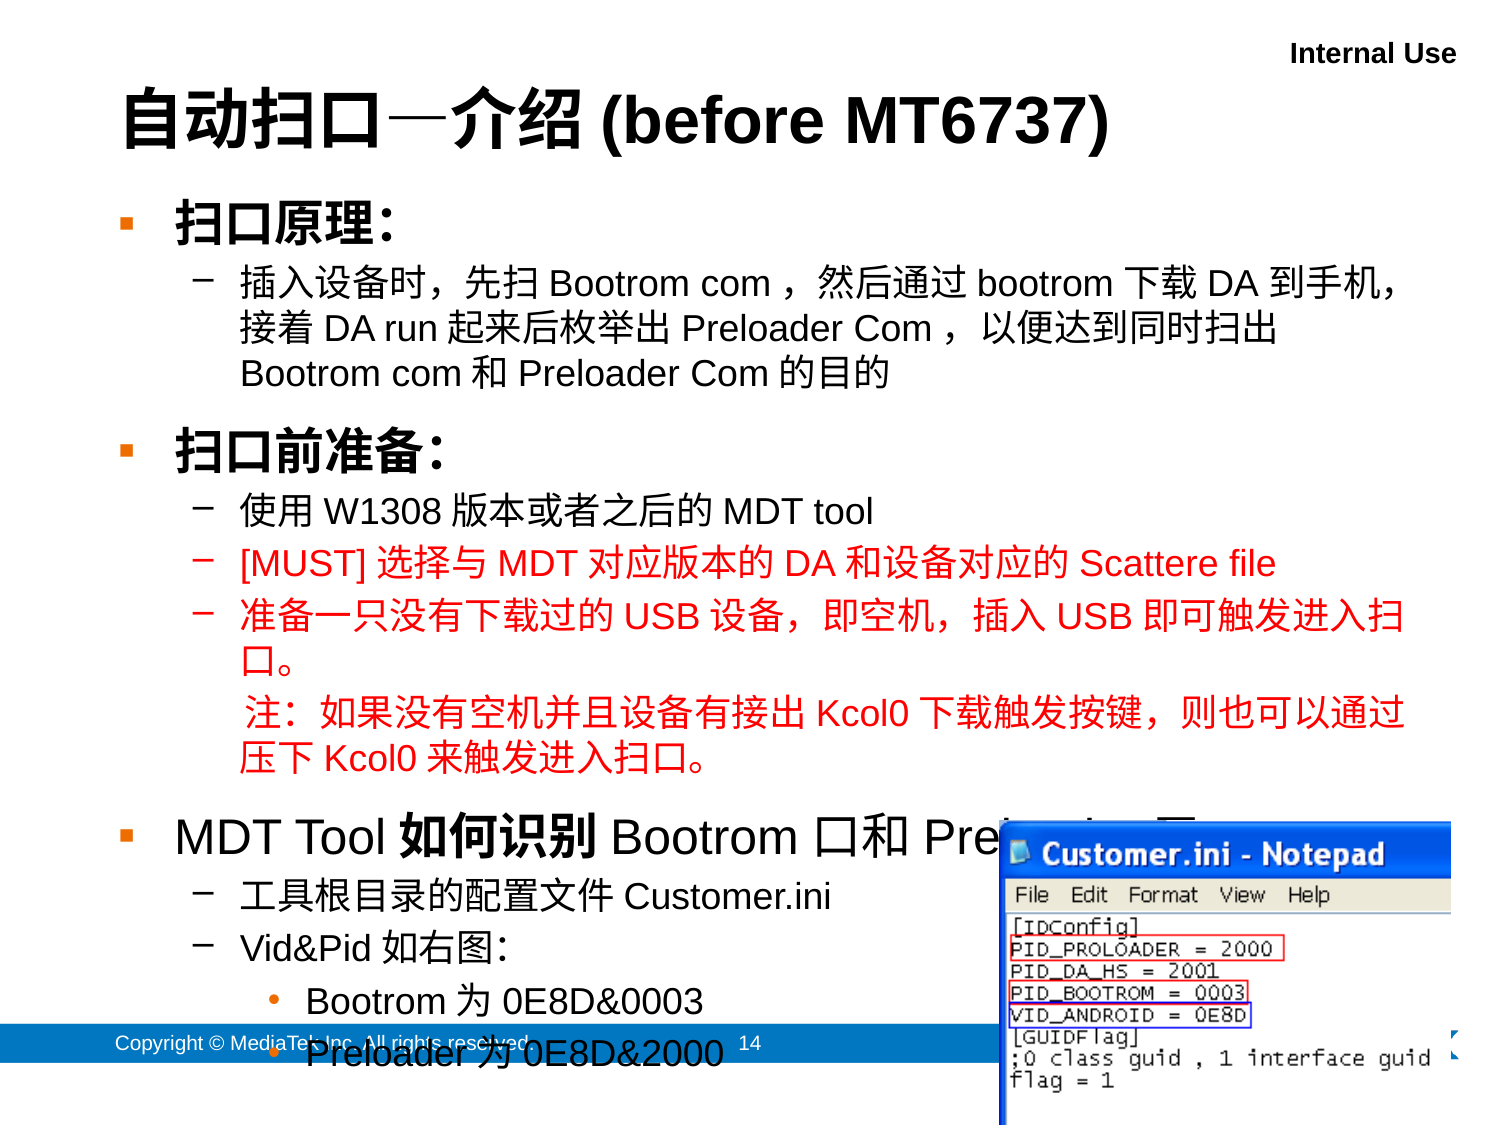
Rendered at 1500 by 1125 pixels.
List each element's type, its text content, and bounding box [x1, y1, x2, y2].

picture [0, 1023, 99, 1063]
picture [573, 1023, 711, 1063]
title 自动扫口—介绍(before MT6737) [101, 62, 1425, 172]
picture [789, 820, 1459, 1125]
list 扫口原理： 插入设备时，先扫Bootrom com，然后通过bootrom下载DA到手机，接着DA run起来后枚举出Preloader Com，以便达到同时扫出Bootrom com和Preloader Com的目的 扫口前准备： 使用W1308版本或者之后的MDT tool [MUST]选择与MDT对应版本的DA和设备对应的Scattere file 准备一只没有下载过的USB设备，即空机，插入USB即可触发进入扫口。 注：如果没有空机并且设备有接出Kcol0下载触发按键，则也可以通过压下Kcol0来触发进入扫口。 MDT Tool如何识别Bootrom口和Preloader口 工具根目录的配置文件Customer.ini Vid&Pid如右图： Bootrom为0E8D&0003 Preloader为0E8D&2000 [102, 184, 1425, 998]
slide_number 14 [711, 1022, 789, 1090]
footer Copyright © MediaTek Inc. All rights reserved. [99, 1022, 573, 1090]
